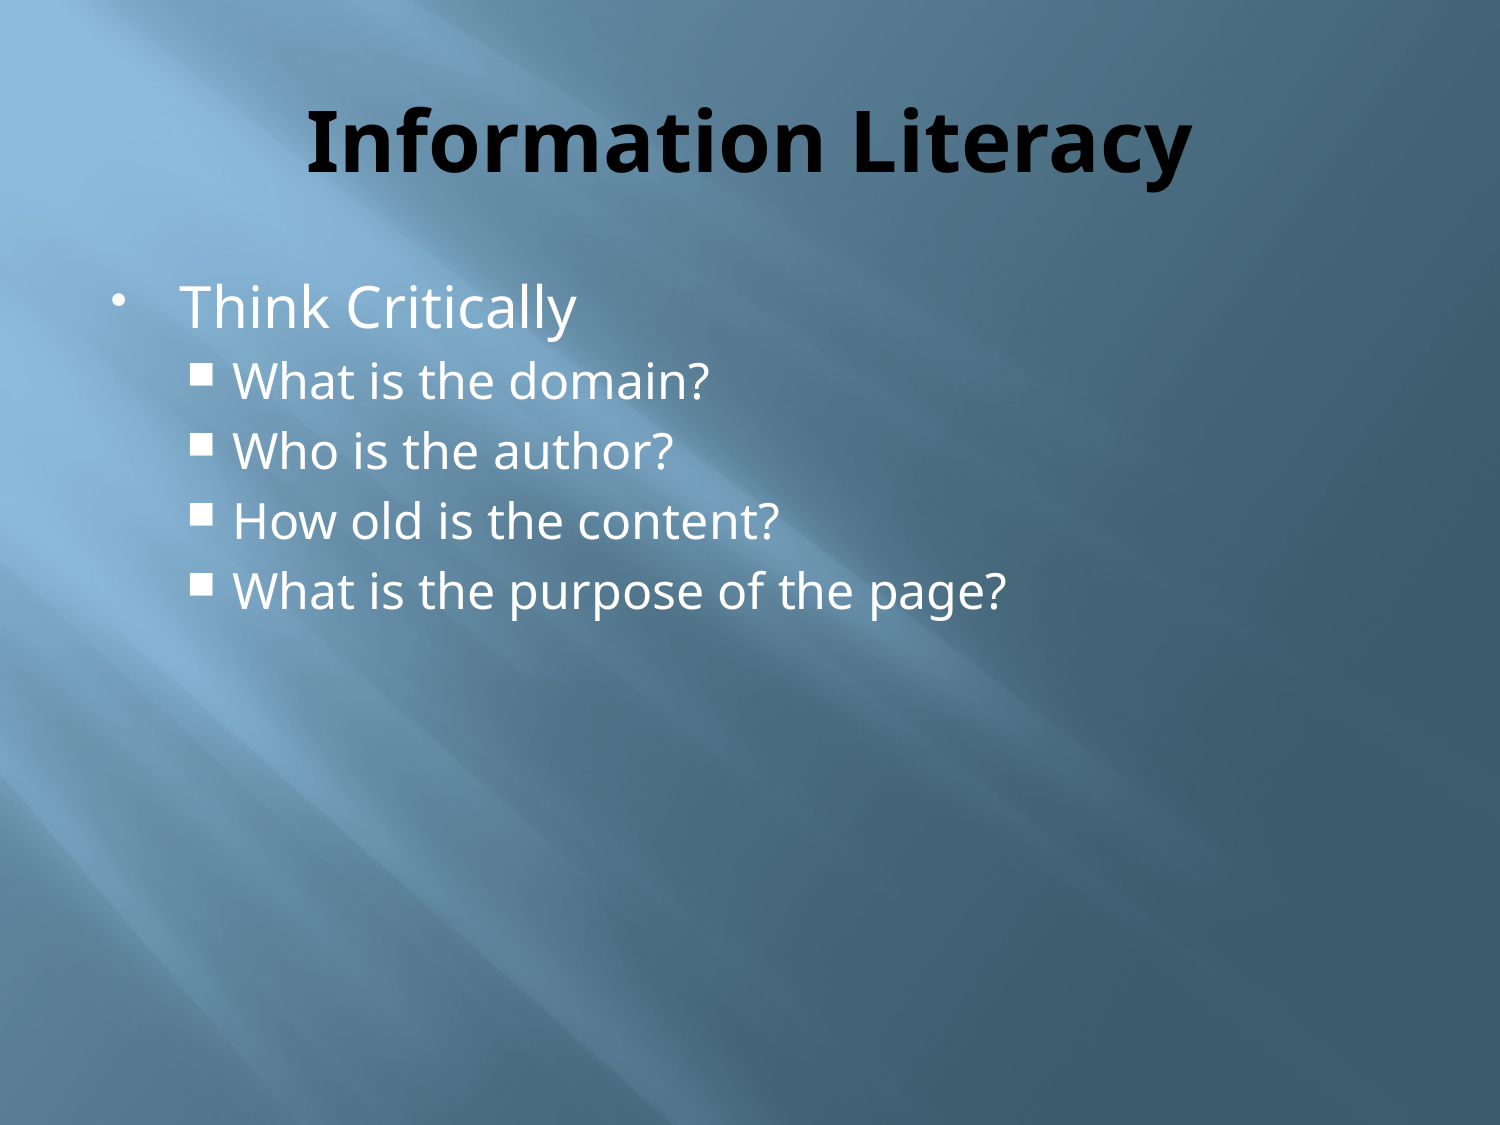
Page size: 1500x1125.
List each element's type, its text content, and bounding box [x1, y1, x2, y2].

list Think Critically What is the domain? Who is the author? How old is the content? What is the purpose of the page? [75, 262, 1425, 1035]
title Information Literacy [75, 45, 1425, 233]
